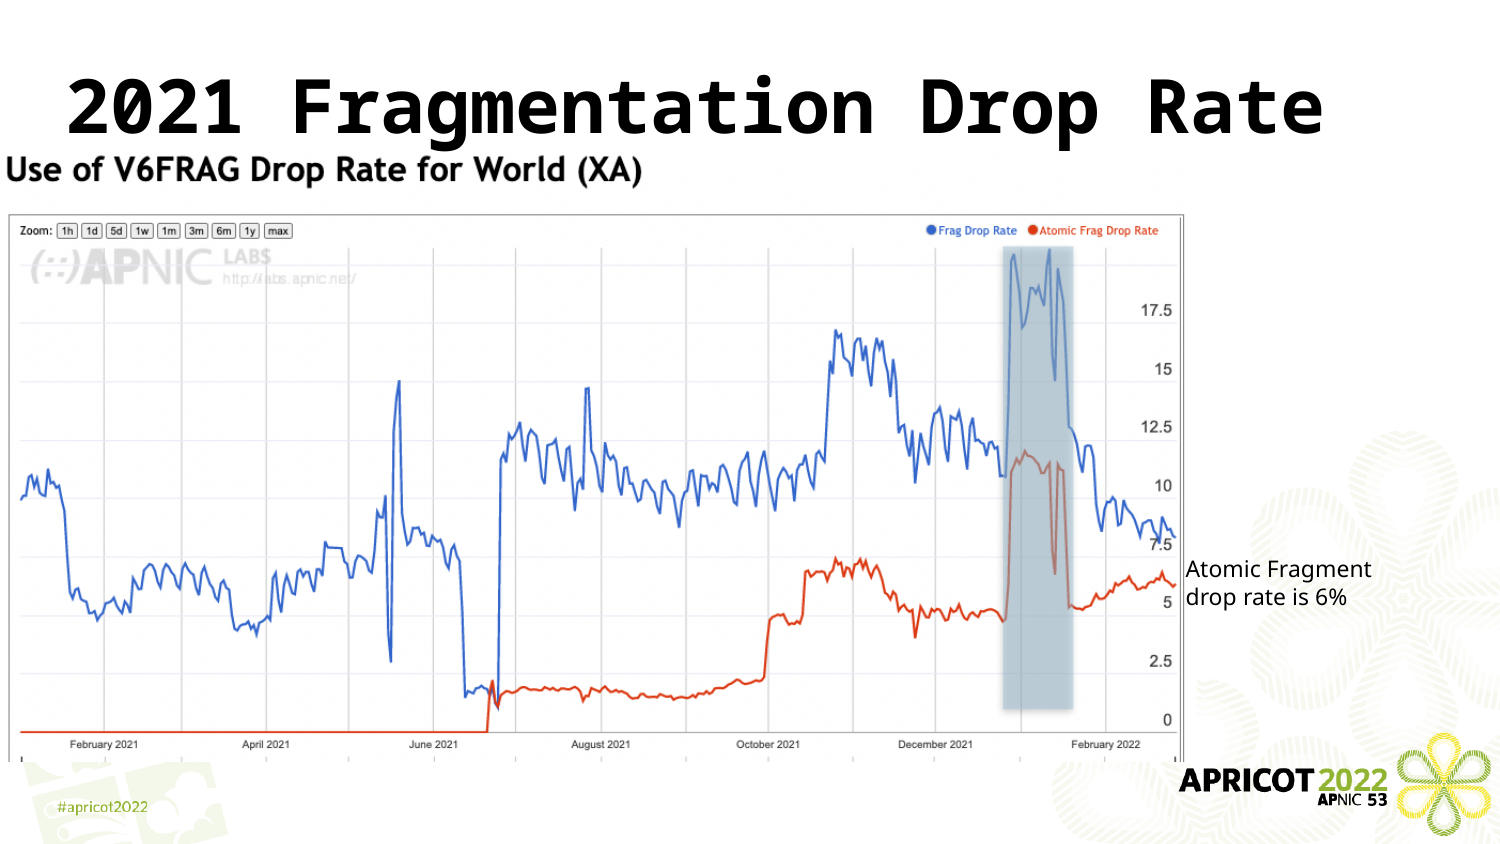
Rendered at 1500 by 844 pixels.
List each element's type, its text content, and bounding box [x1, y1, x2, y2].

title 2021 Fragmentation Drop Rate [64, 33, 1436, 175]
picture [0, 0, 1500, 844]
text_box Atomic Fragment drop rate is 6% [1201, 547, 1434, 618]
